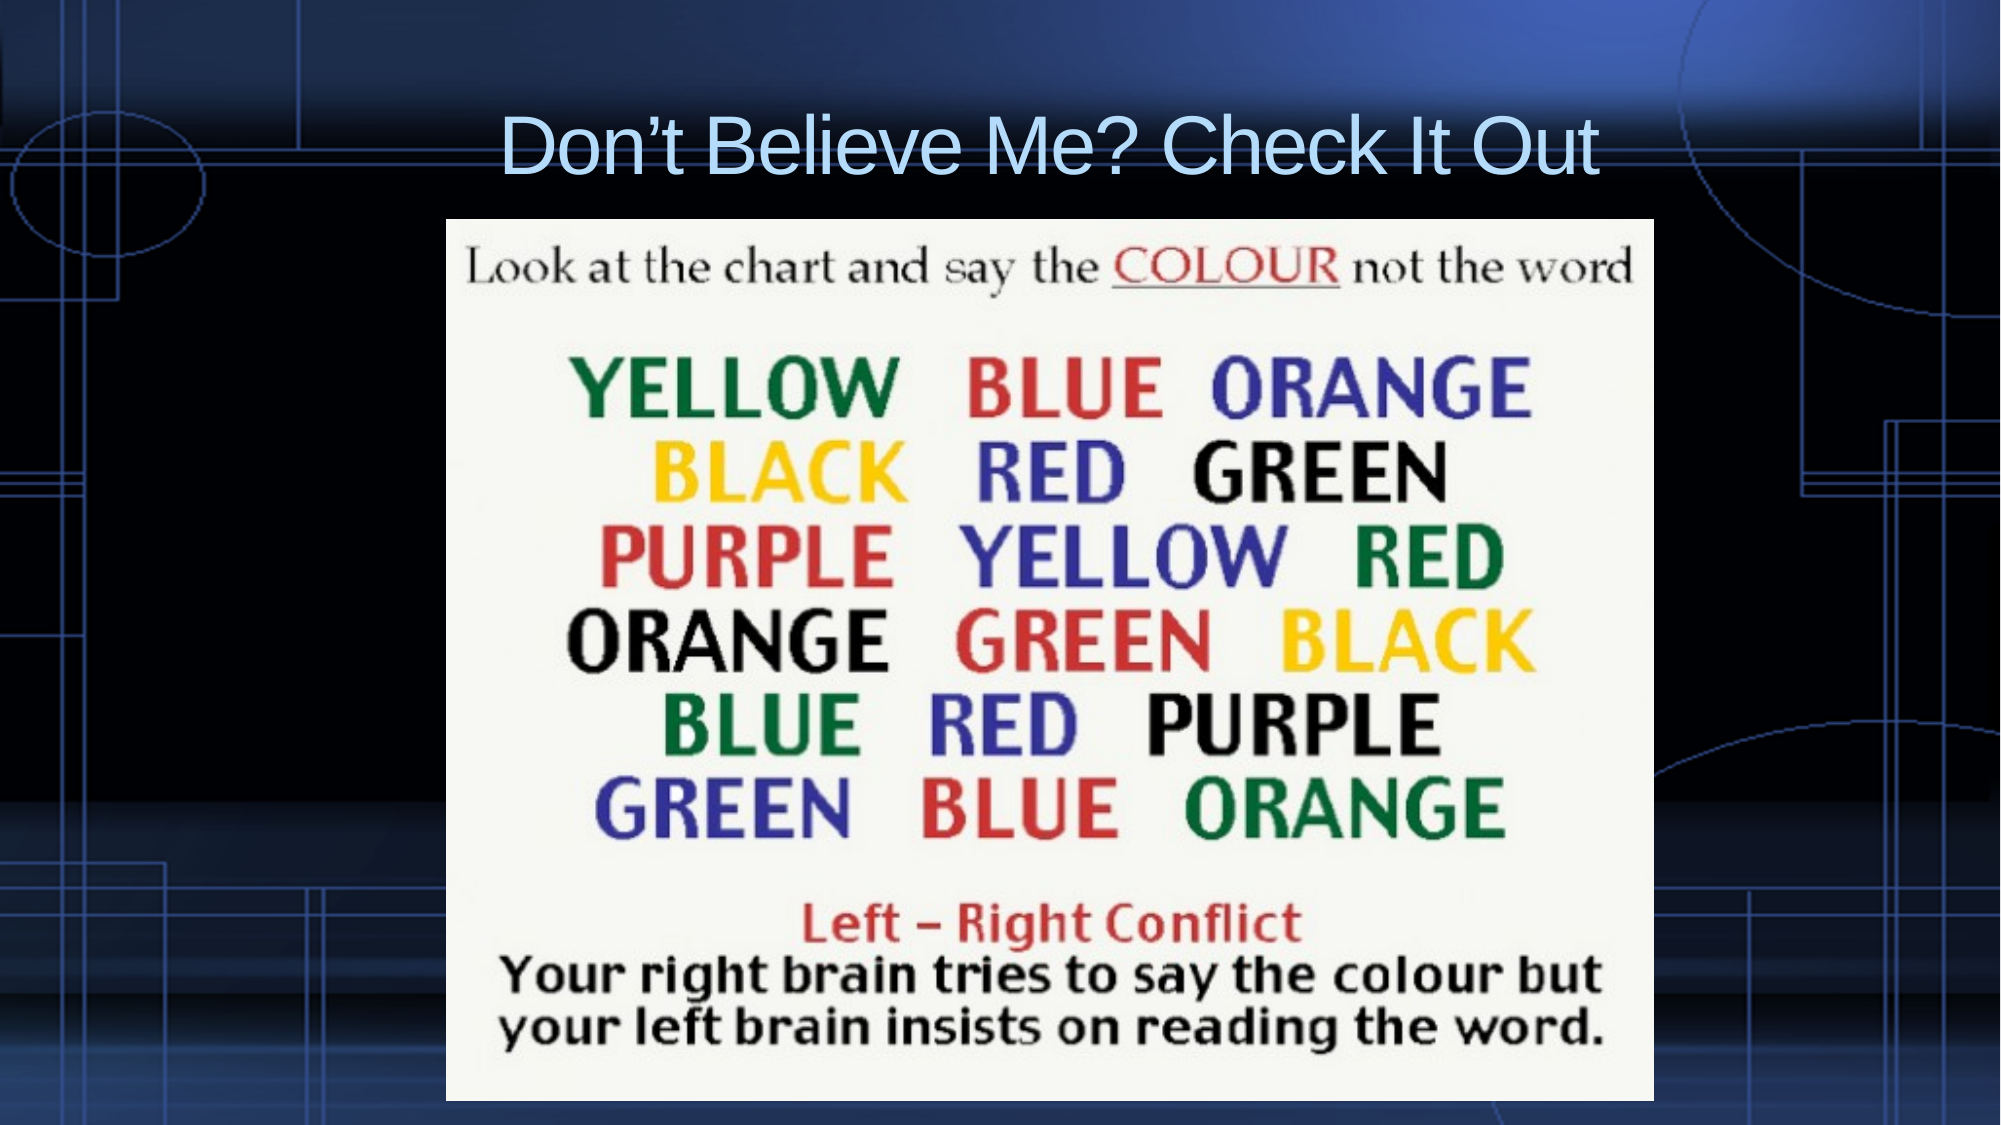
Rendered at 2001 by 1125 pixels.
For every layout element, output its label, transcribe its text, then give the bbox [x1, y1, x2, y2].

title Don’t Believe Me? Check It Out [200, 83, 1900, 234]
picture [0, 0, 2001, 1125]
